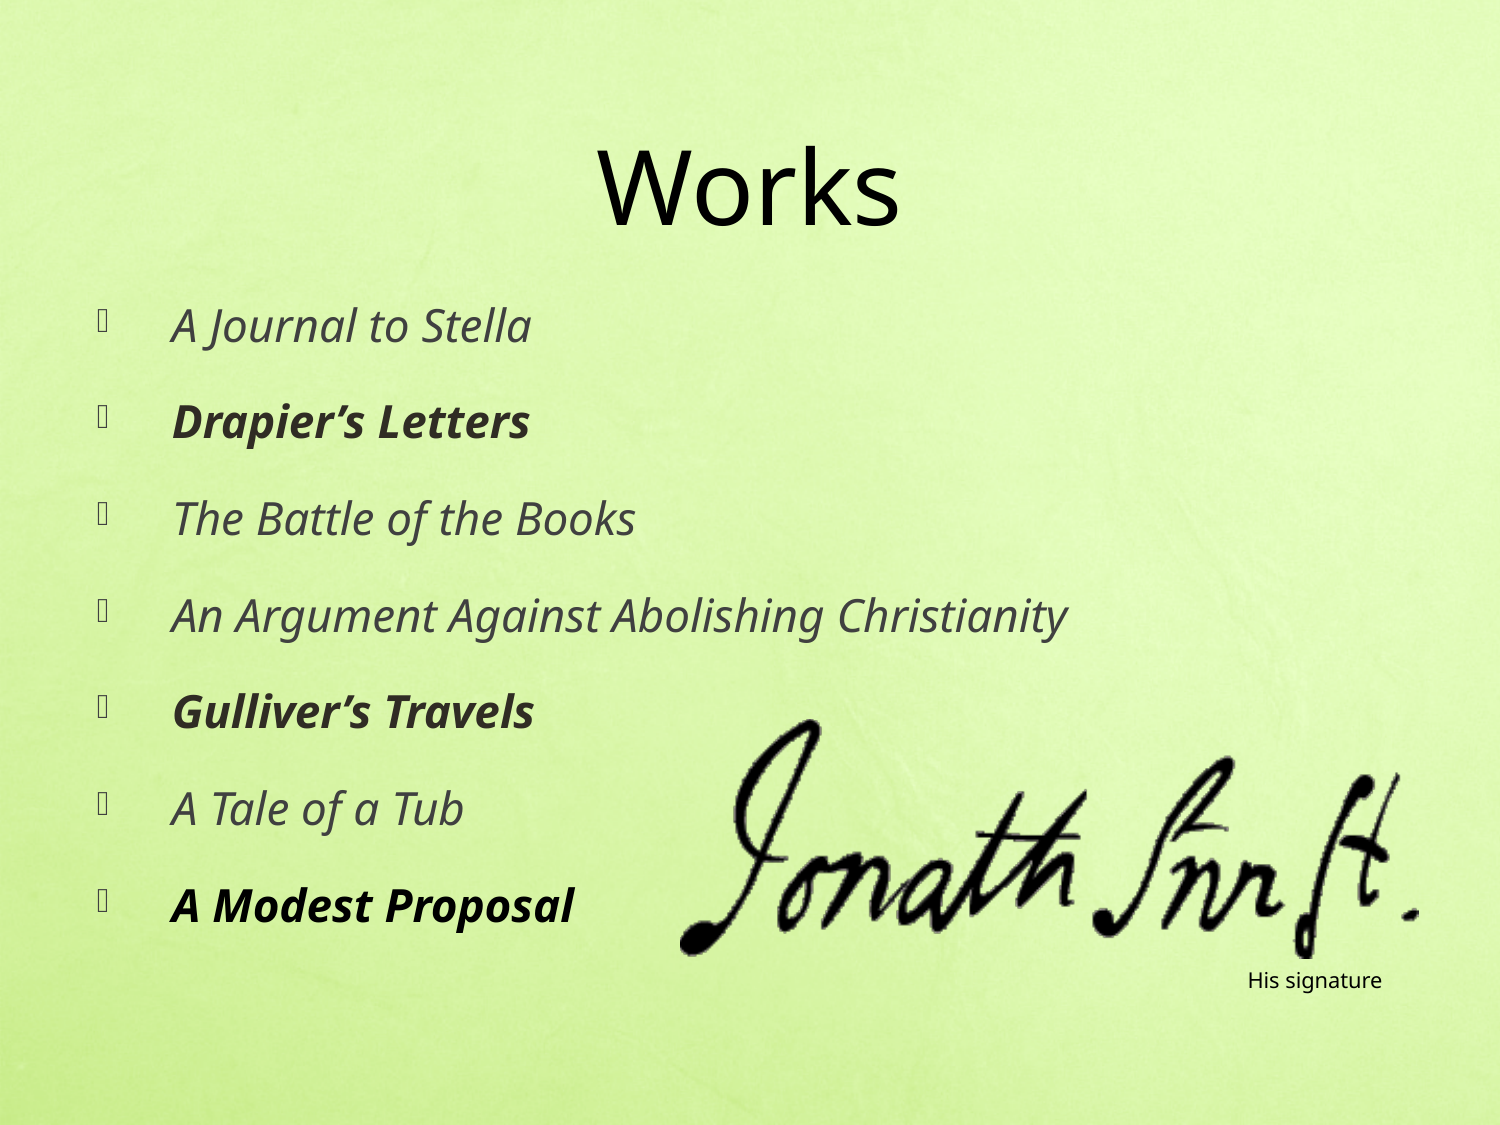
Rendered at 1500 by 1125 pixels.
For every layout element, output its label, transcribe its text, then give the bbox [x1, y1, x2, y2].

text_box His signature [1233, 969, 1419, 1000]
picture [679, 717, 1420, 961]
list A Journal to Stella Drapier’s Letters The Battle of the Books An Argument Against Abolishing Christianity Gulliver’s Travels A Tale of a Tub A Modest Proposal [81, 288, 1419, 1005]
title Works [81, 15, 1419, 254]
